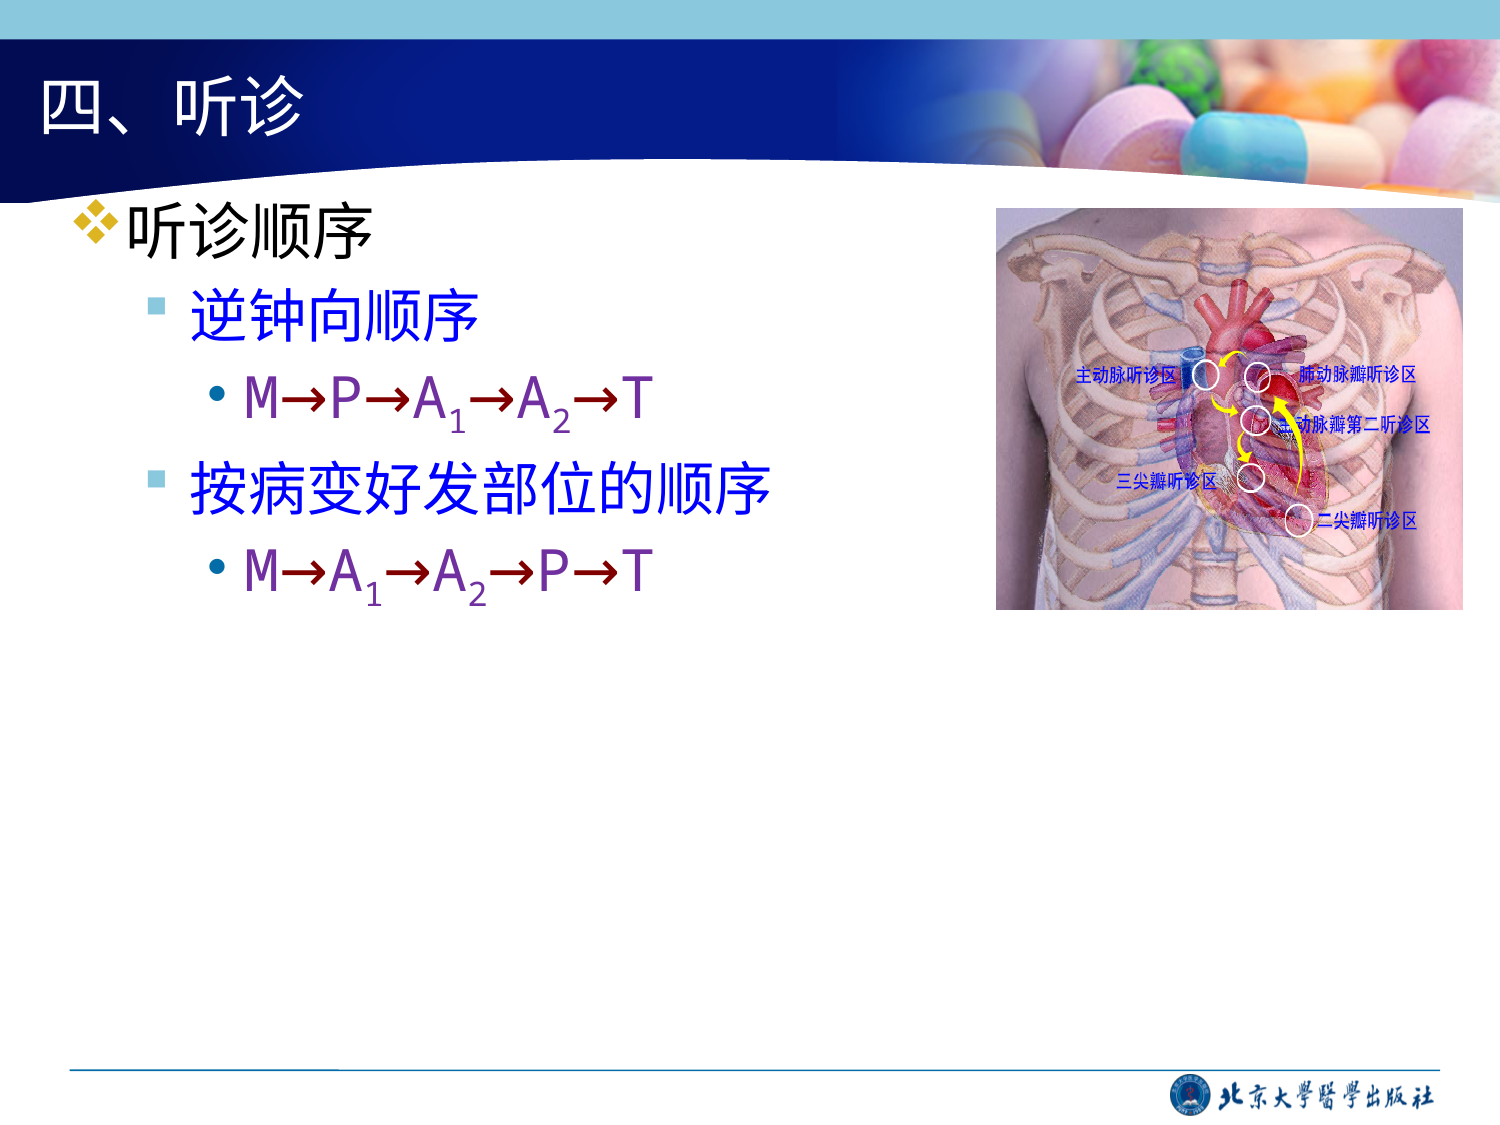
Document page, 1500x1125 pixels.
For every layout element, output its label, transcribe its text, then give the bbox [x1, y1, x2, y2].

list 听诊顺序 逆钟向顺序 M→P→A1→A2→T 按病变好发部位的顺序 M→A1→A2→P→T [52, 184, 880, 1007]
picture [1170, 1074, 1436, 1118]
picture [0, 40, 1500, 203]
title 四、听诊 [23, 58, 1349, 152]
picture [995, 207, 1463, 610]
